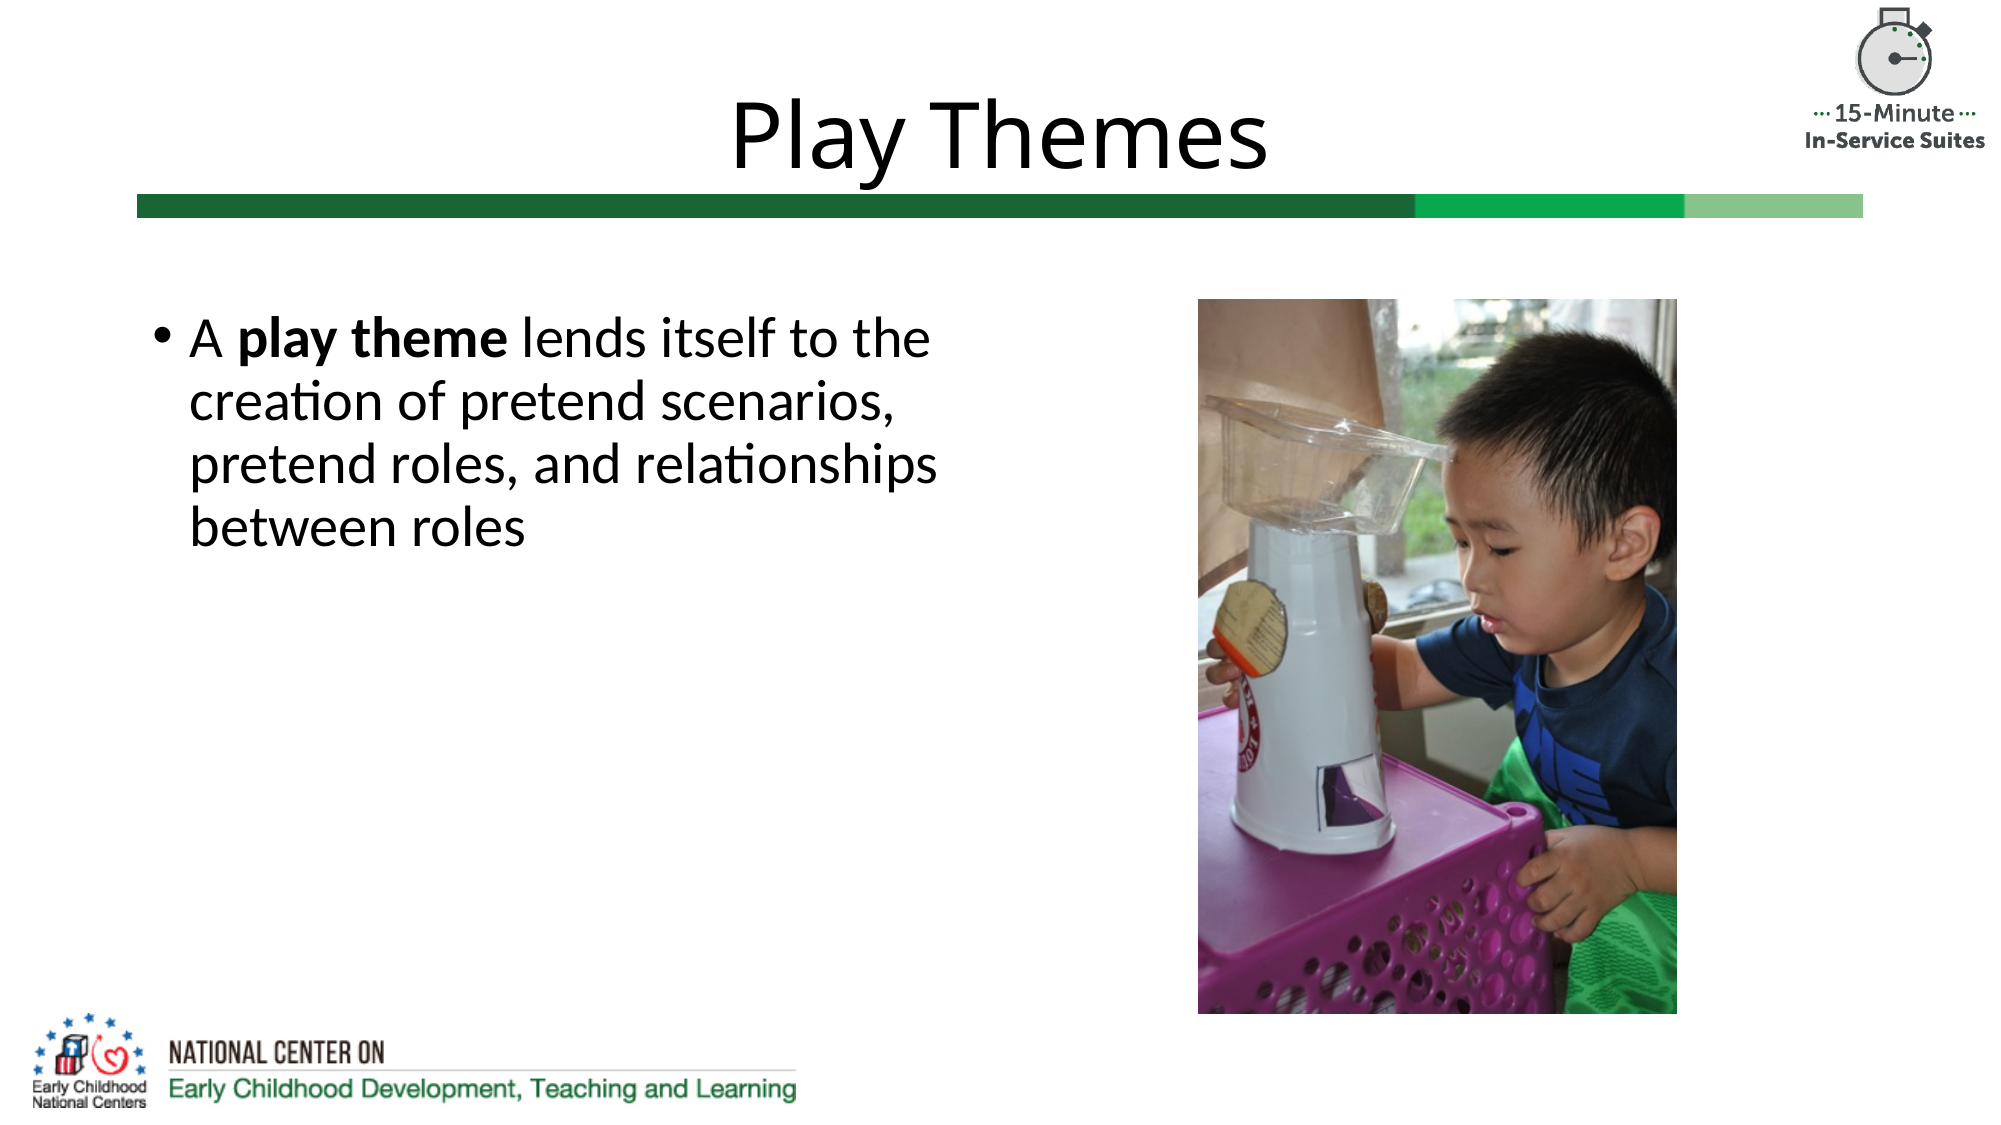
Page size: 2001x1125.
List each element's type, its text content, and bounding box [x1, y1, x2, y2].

picture [33, 1013, 796, 1108]
list A play theme lends itself to the creation of pretend scenarios, pretend roles, and relationships between roles [137, 299, 988, 1014]
picture [1790, 0, 1999, 161]
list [1198, 299, 1677, 1014]
title Play Themes [137, 59, 1863, 218]
